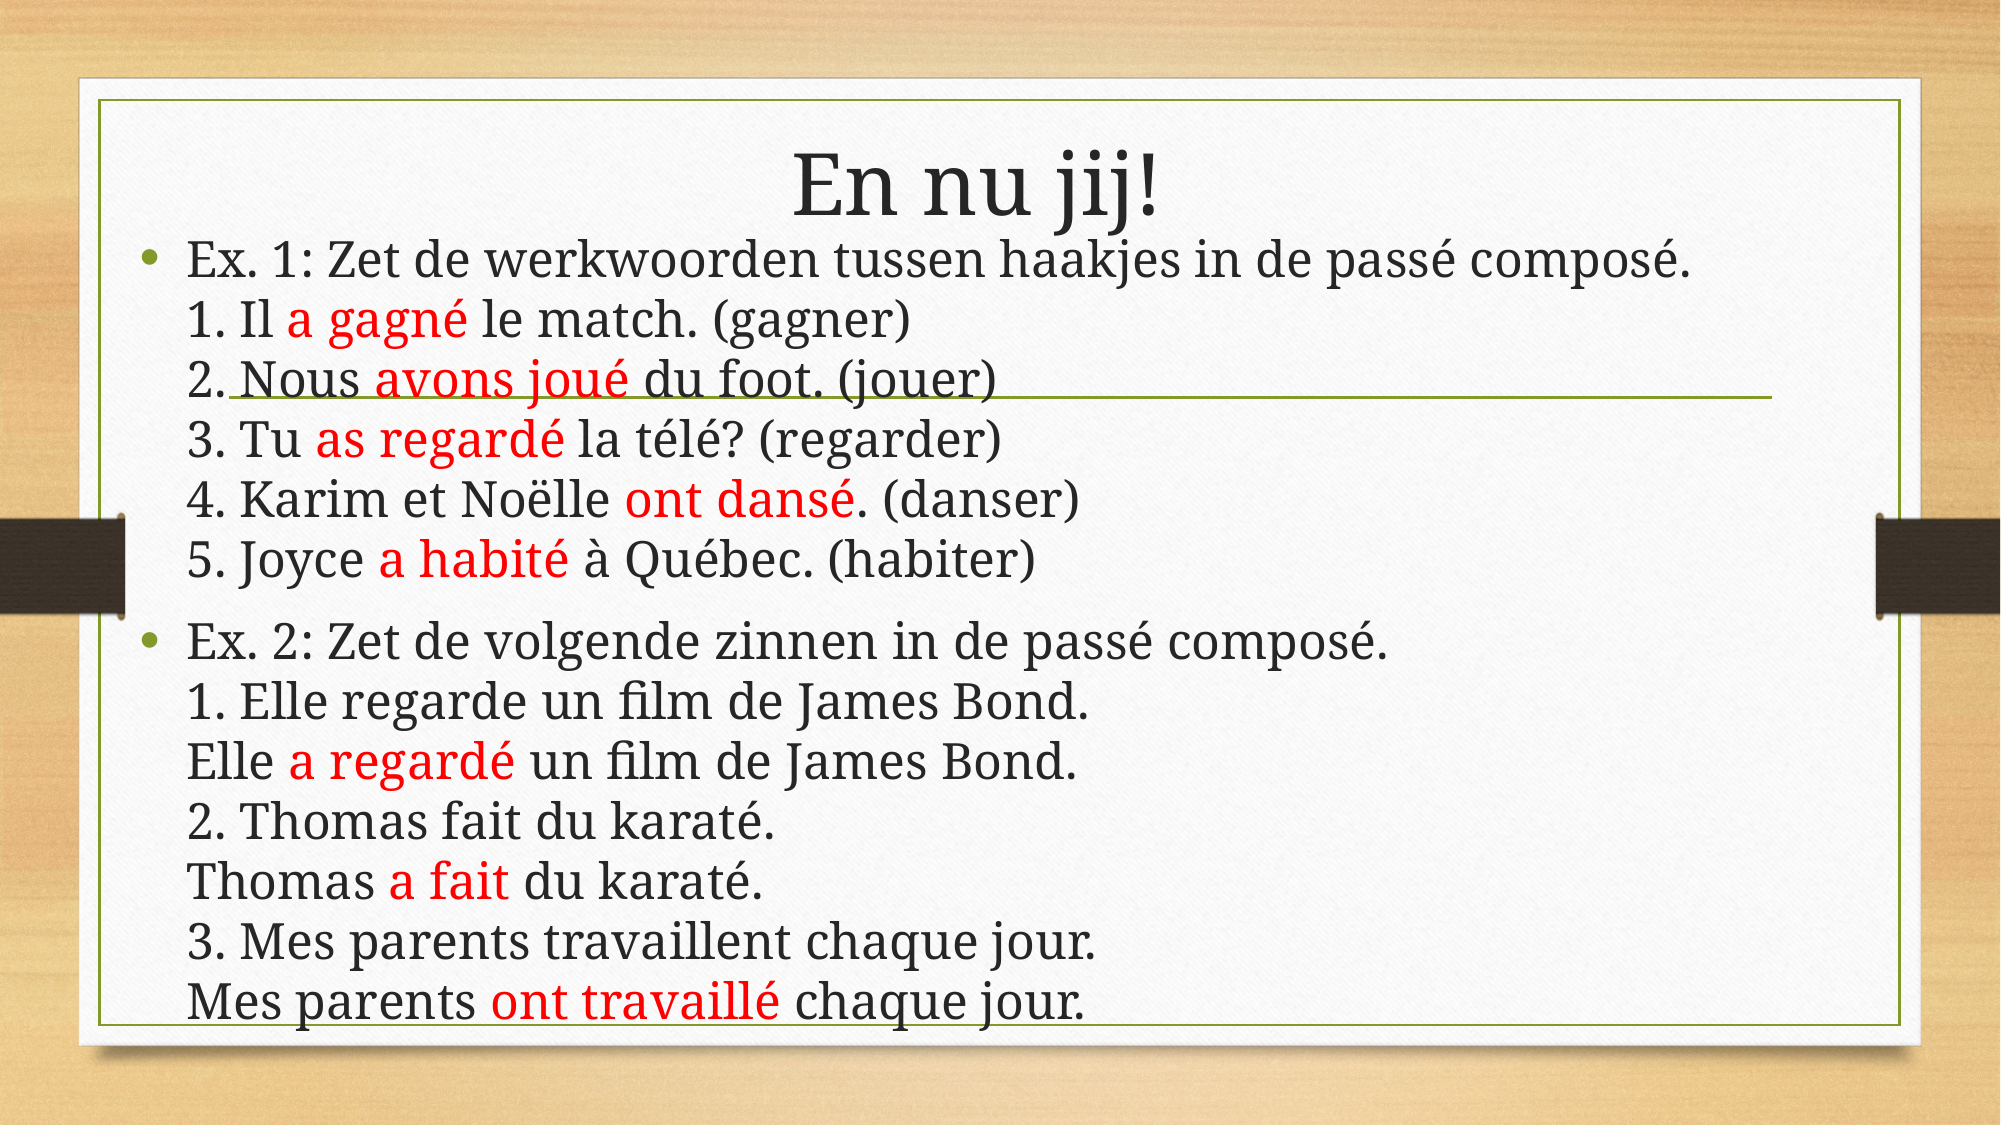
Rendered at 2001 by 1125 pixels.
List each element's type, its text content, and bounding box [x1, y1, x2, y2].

title En nu jij! [256, 121, 1699, 219]
list Ex. 1: Zet de werkwoorden tussen haakjes in de passé composé. 1. Il a gagné le match. (gagner) 2. Nous avons joué du foot. (jouer) 3. Tu as regardé la télé? (regarder) 4. Karim et Noëlle ont dansé. (danser) 5. Joyce a habité à Québec. (habiter) Ex. 2: Zet de volgende zinnen in de passé composé. 1. Elle regarde un film de James Bond. Elle a regardé un film de James Bond. 2. Thomas fait du karaté. Thomas a fait du karaté. 3. Mes parents travaillent chaque jour. Mes parents ont travaillé chaque jour. [124, 219, 1949, 1076]
picture [0, 0, 2001, 1125]
